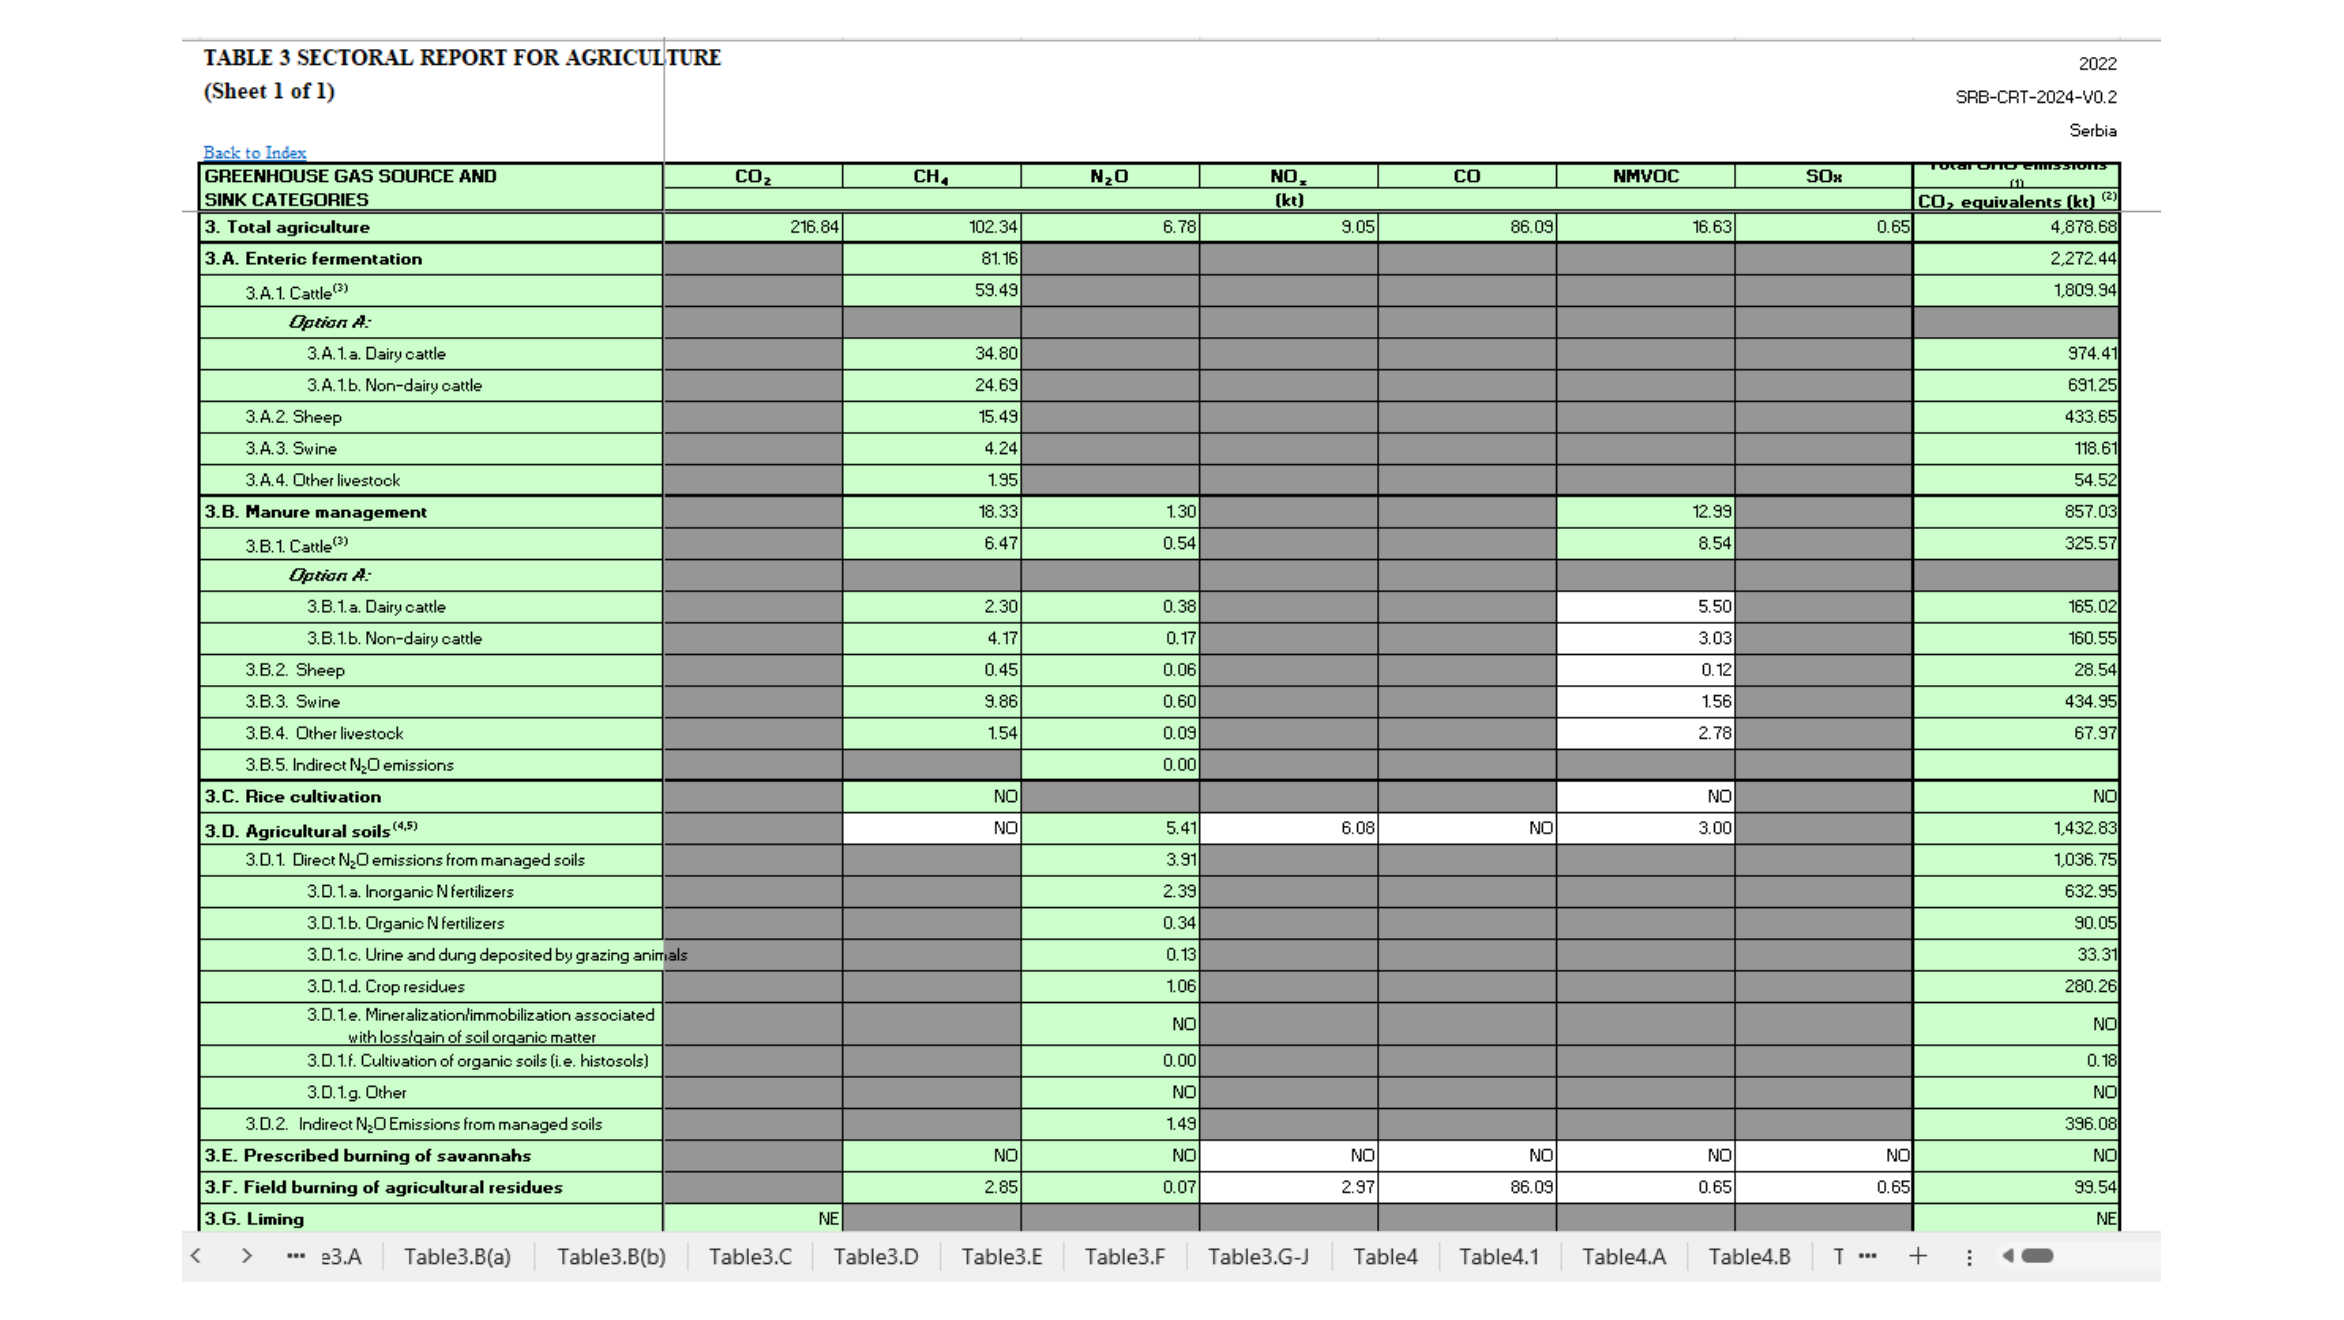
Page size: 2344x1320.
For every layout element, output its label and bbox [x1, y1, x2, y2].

picture [182, 37, 2161, 1282]
